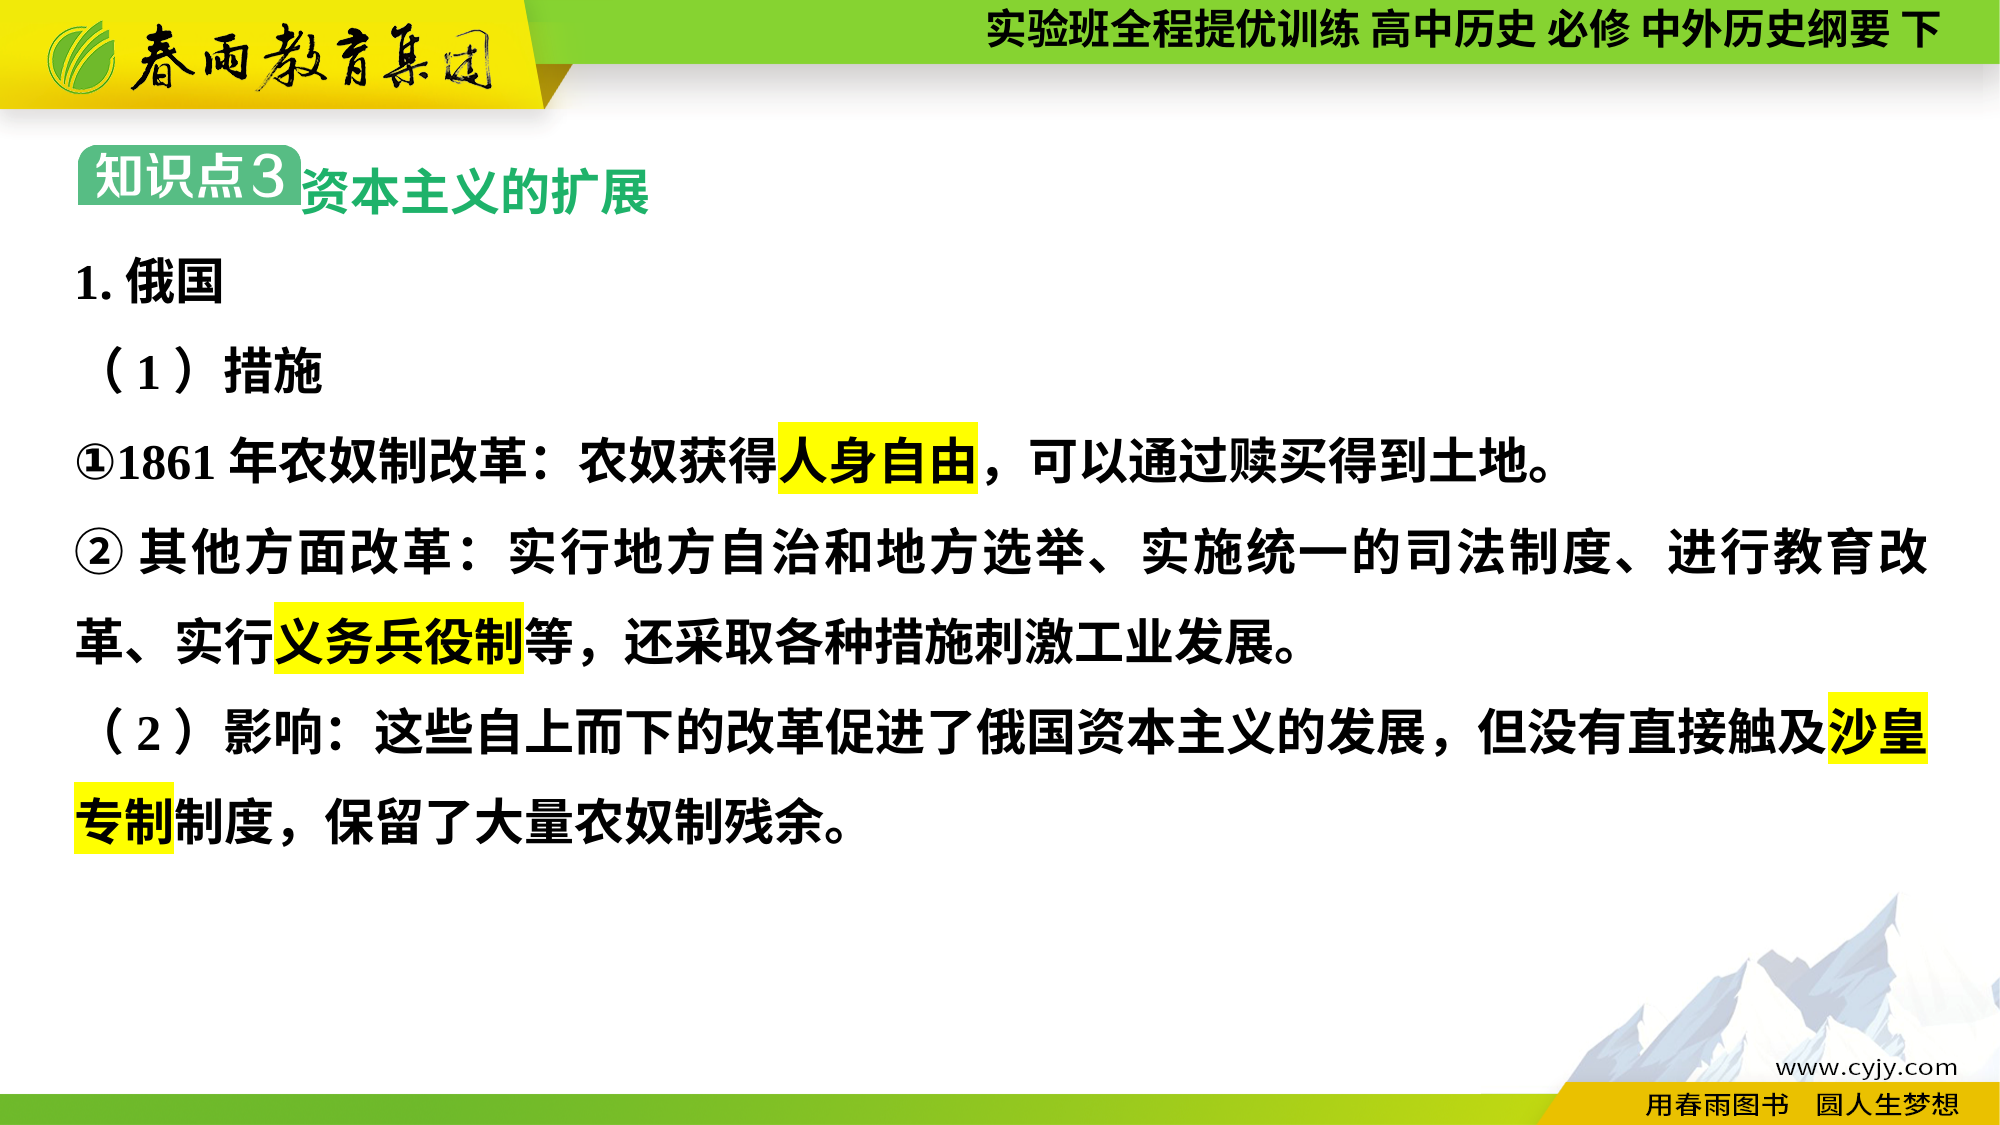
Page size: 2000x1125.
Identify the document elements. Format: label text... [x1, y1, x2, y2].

picture [0, 0, 2000, 1125]
list 资本主义的扩展 1.俄国 （1）措施 ①1861年农奴制改革：农奴获得人身自由，可以通过赎买得到土地。 ②其他方面改革：实行地方自治和地方选举、实施统一的司法制度、进行教育改革、实行义务兵役制等，还采取各种措施刺激工业发展。 （2）影响：这些自上而下的改革促进了俄国资本主义的发展，但没有直接触及沙皇专制制度，保留了大量农奴制残余。 [59, 122, 1944, 854]
